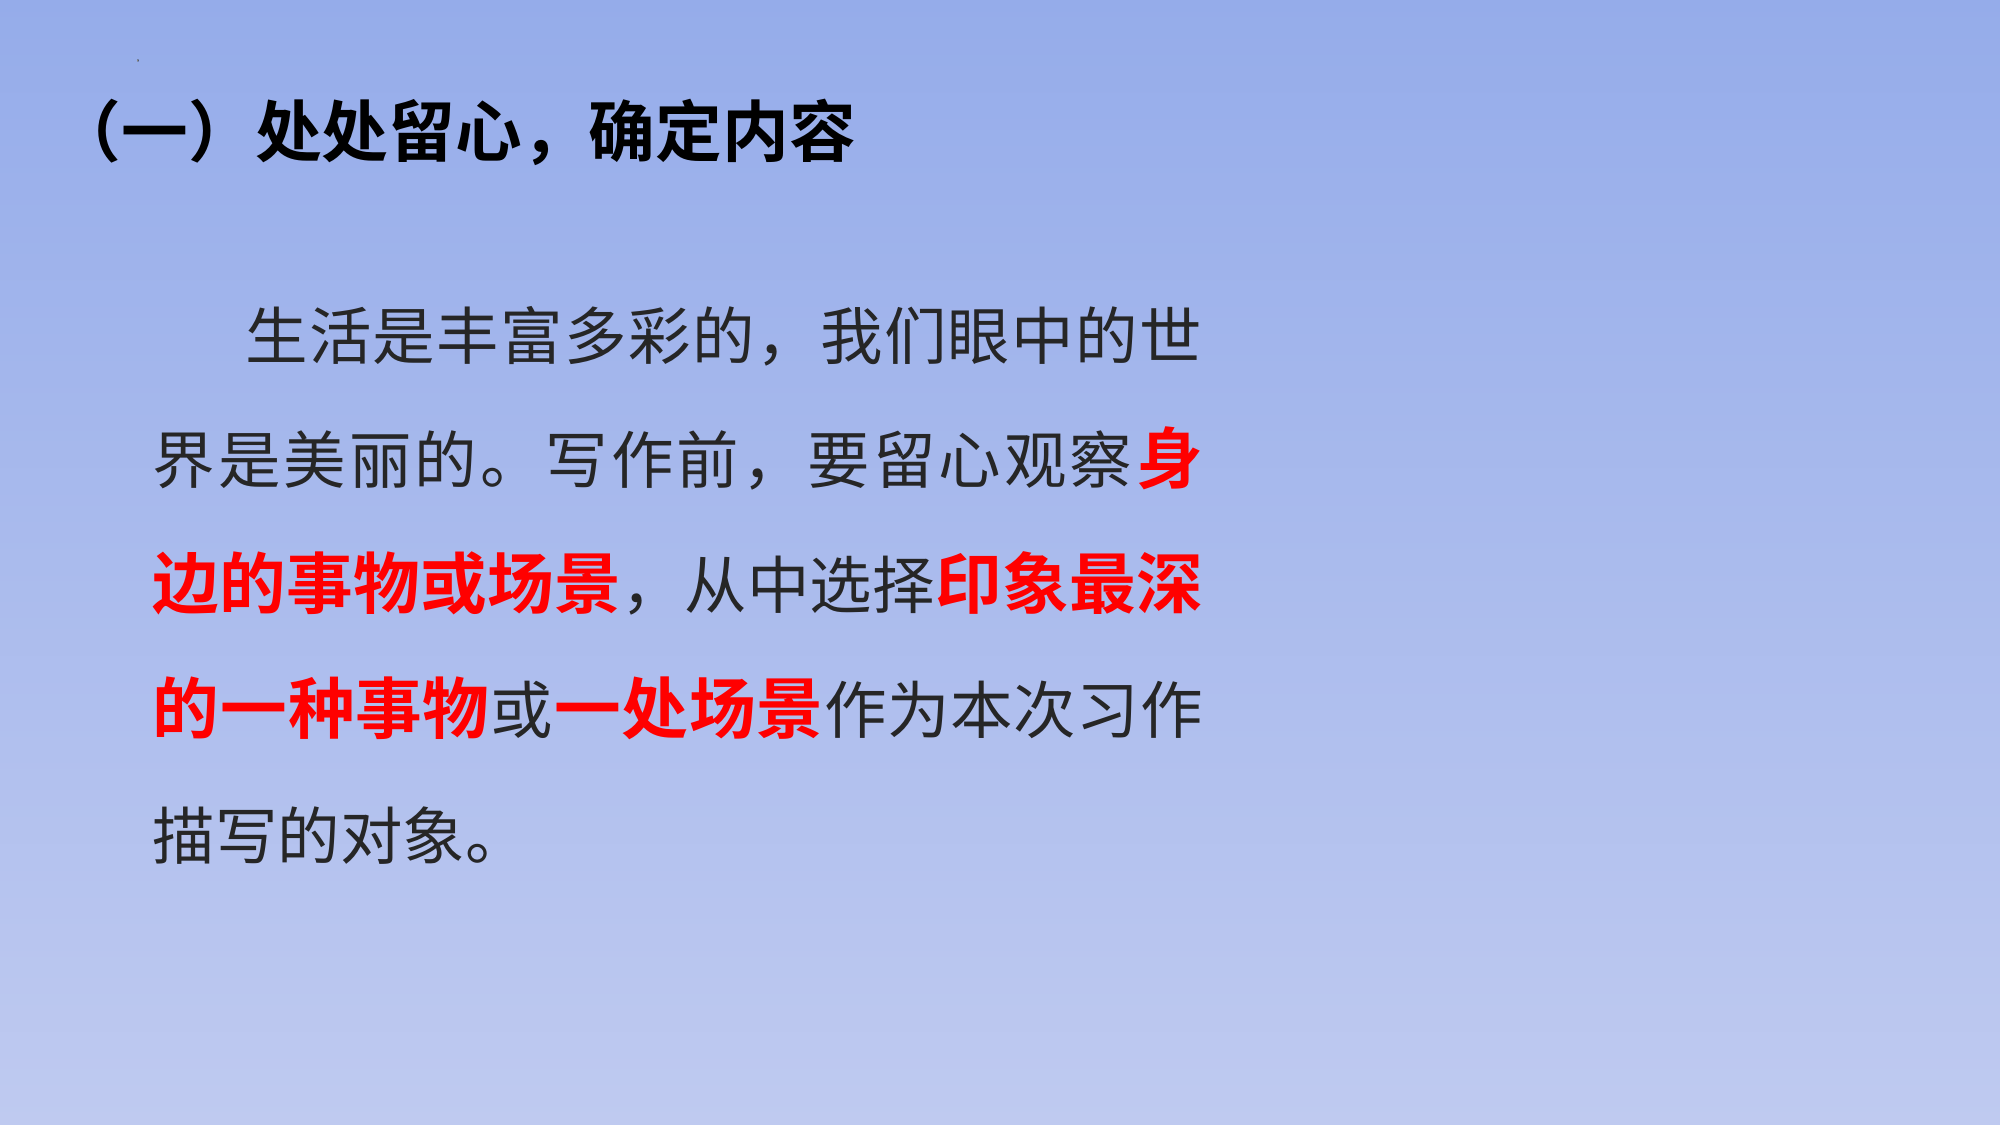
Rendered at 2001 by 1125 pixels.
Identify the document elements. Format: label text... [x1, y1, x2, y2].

text_box 生活是丰富多彩的，我们眼中的世界是美丽的。写作前，要留心观察身边的事物或场景，从中选择印象最深的一种事物或一处场景作为本次习作描写的对象。 [138, 239, 1218, 880]
text_box （一）处处留心，确定内容 [40, 82, 1269, 178]
